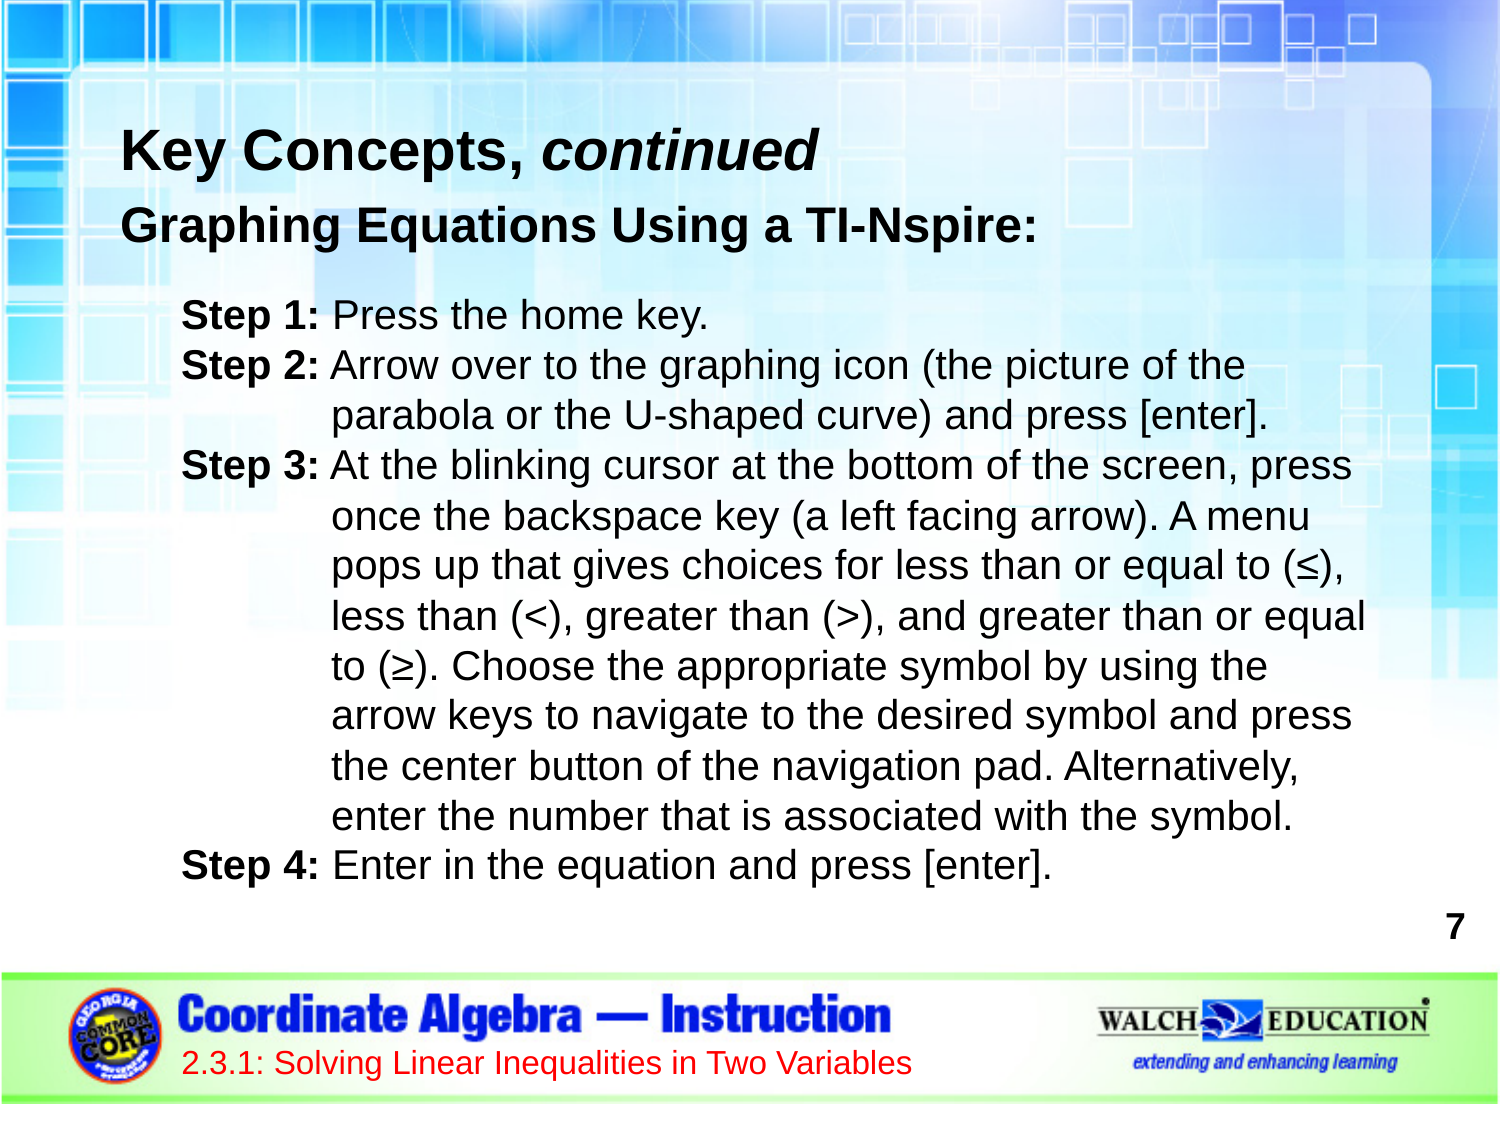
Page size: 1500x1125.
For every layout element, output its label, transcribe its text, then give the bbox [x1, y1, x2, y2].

subtitle Key Concepts, continued Graphing Equations Using a TI-Nspire: [105, 105, 1394, 925]
text_box Step 1: Press the home key. Step 2: Arrow over to the graphing icon (the picture of the parabola or the U-shaped curve) and press [enter]. Step 3: At the blinking cursor at the bottom of the screen, press once the backspace key (a left facing arrow). A menu pops up that gives choices for less than or equal to (≤), less than (<), greater than (>), and greater than or equal to (≥). Choose the appropriate symbol by using the arrow keys to navigate to the desired symbol and press the center button of the navigation pad. Alternatively, enter the number that is associated with the symbol. Step 4: Enter in the equation and press [enter]. [166, 280, 1394, 896]
picture [1, 0, 1500, 1104]
slide_number 7 [1361, 901, 1481, 949]
list 2.3.1: Solving Linear Inequalities in Two Variables [166, 1033, 1074, 1078]
